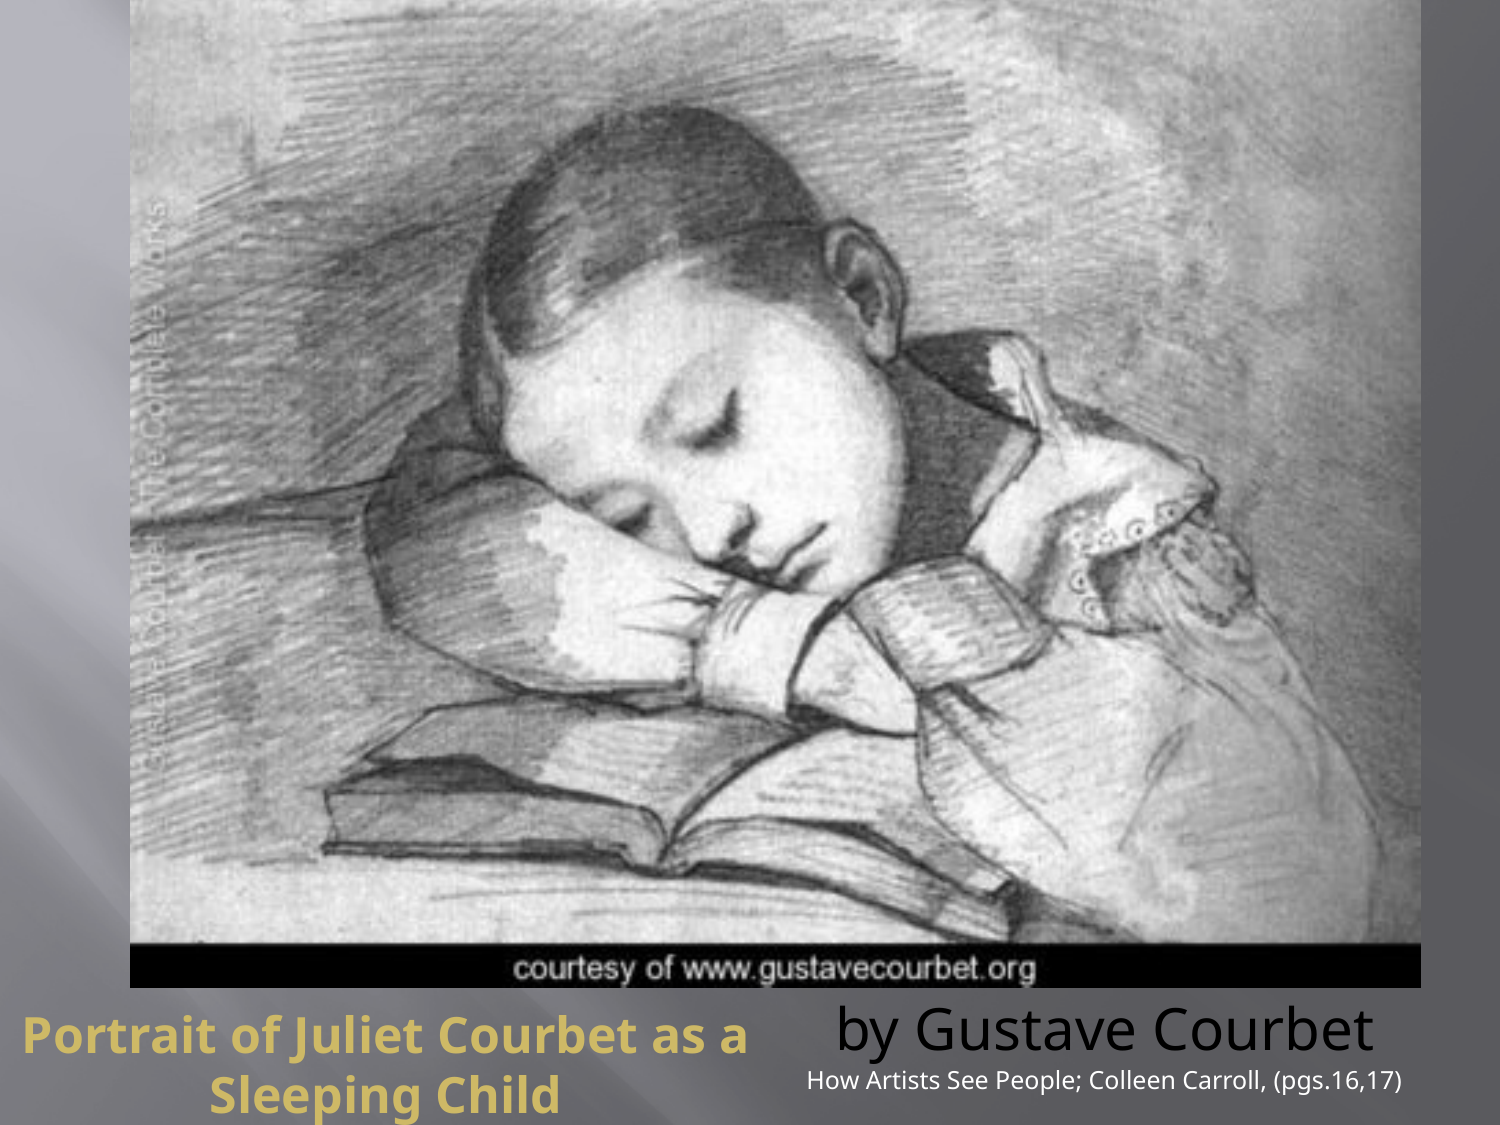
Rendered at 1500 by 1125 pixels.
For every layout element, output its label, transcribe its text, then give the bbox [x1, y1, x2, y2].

title Portrait of Juliet Courbet as a Sleeping Child [3, 813, 769, 1124]
subtitle by Gustave Courbet How Artists See People; Colleen Carroll, (pgs.16,17) [784, 1031, 1426, 1107]
picture [130, 0, 1421, 988]
